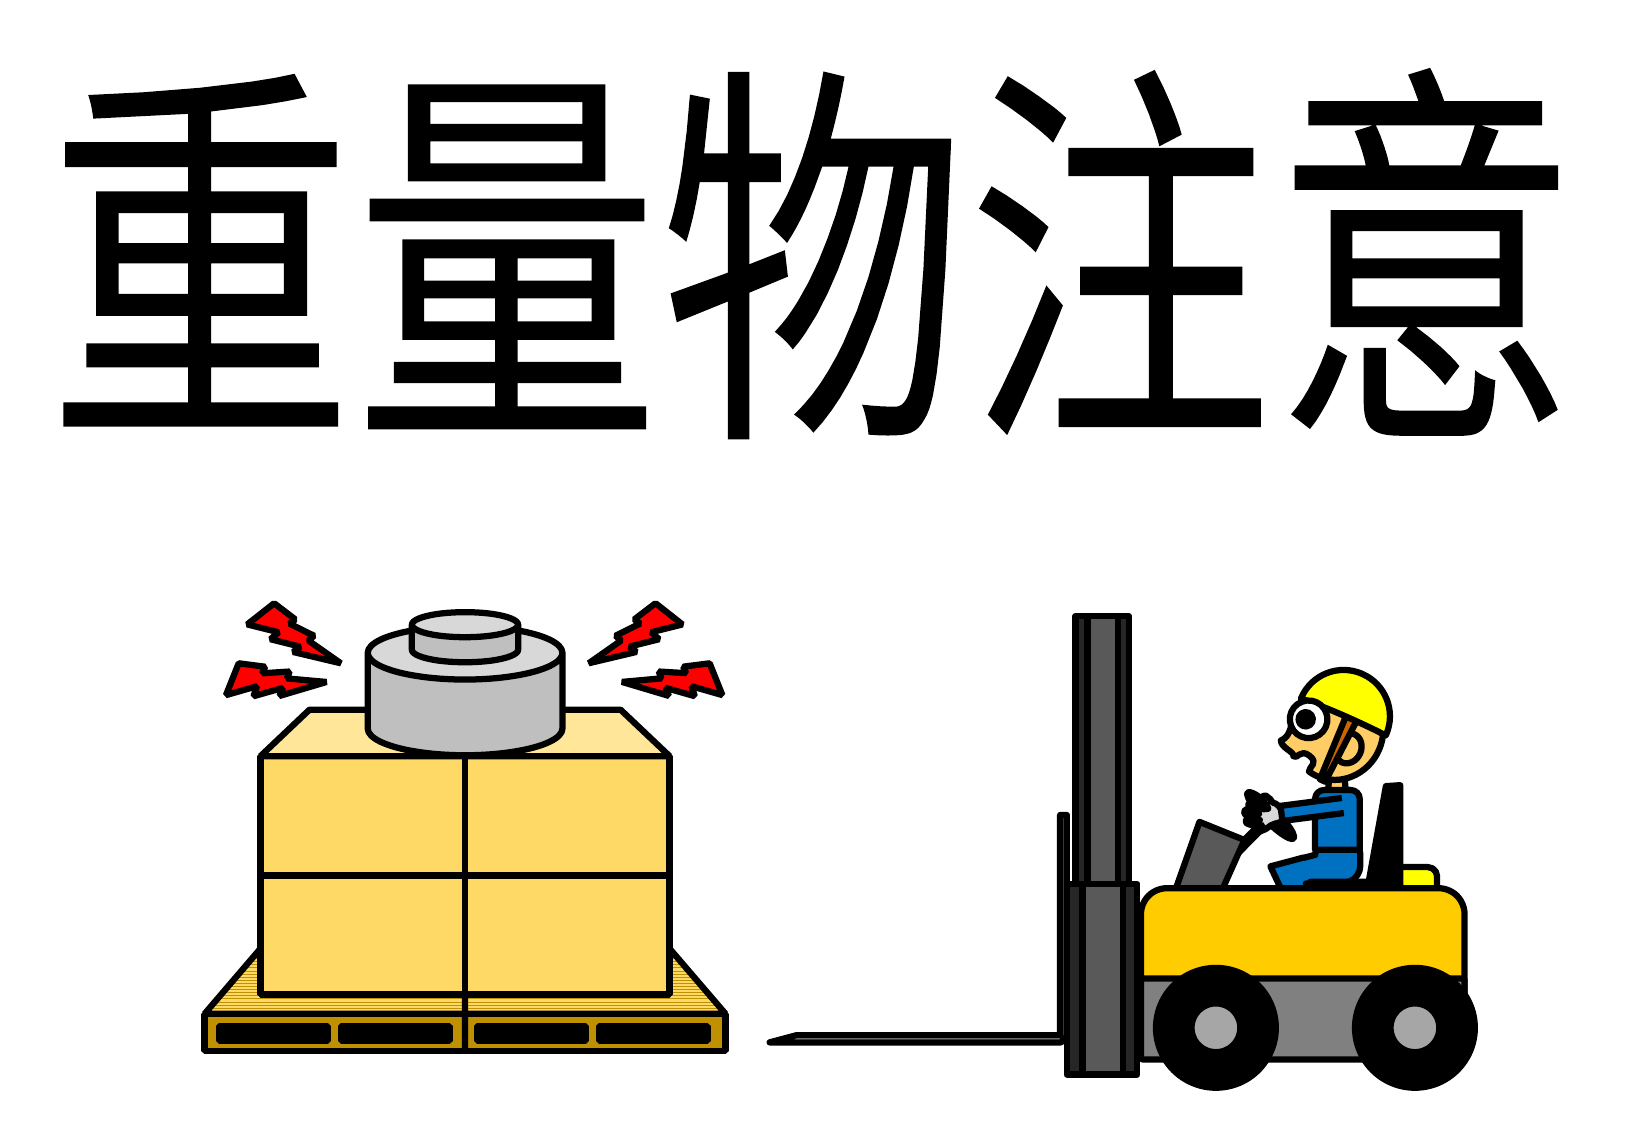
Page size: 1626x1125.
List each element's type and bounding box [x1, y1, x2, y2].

text_box [204, 599, 726, 1052]
text_box [769, 615, 1475, 1088]
